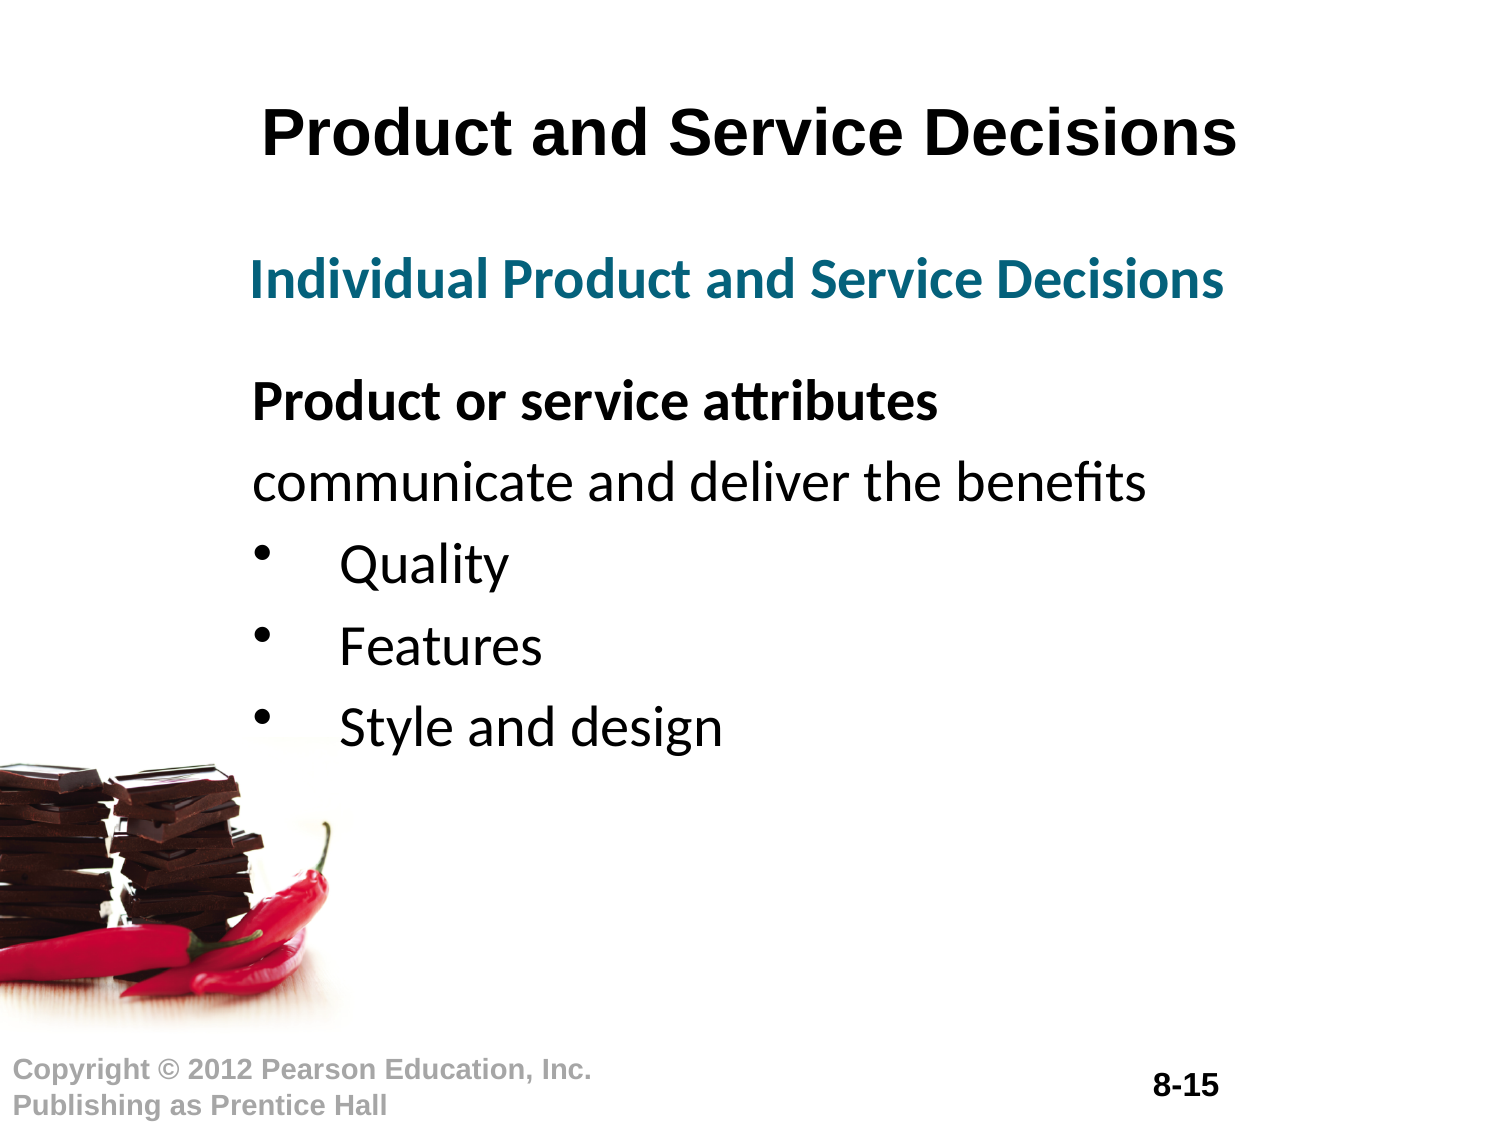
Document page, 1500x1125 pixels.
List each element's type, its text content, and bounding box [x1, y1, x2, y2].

picture [0, 737, 361, 1038]
list Individual Product and Service Decisions [37, 237, 1438, 313]
title Product and Service Decisions [112, 37, 1388, 226]
list Product or service attributes communicate and deliver the benefits Quality Features Style and design [237, 313, 1326, 988]
